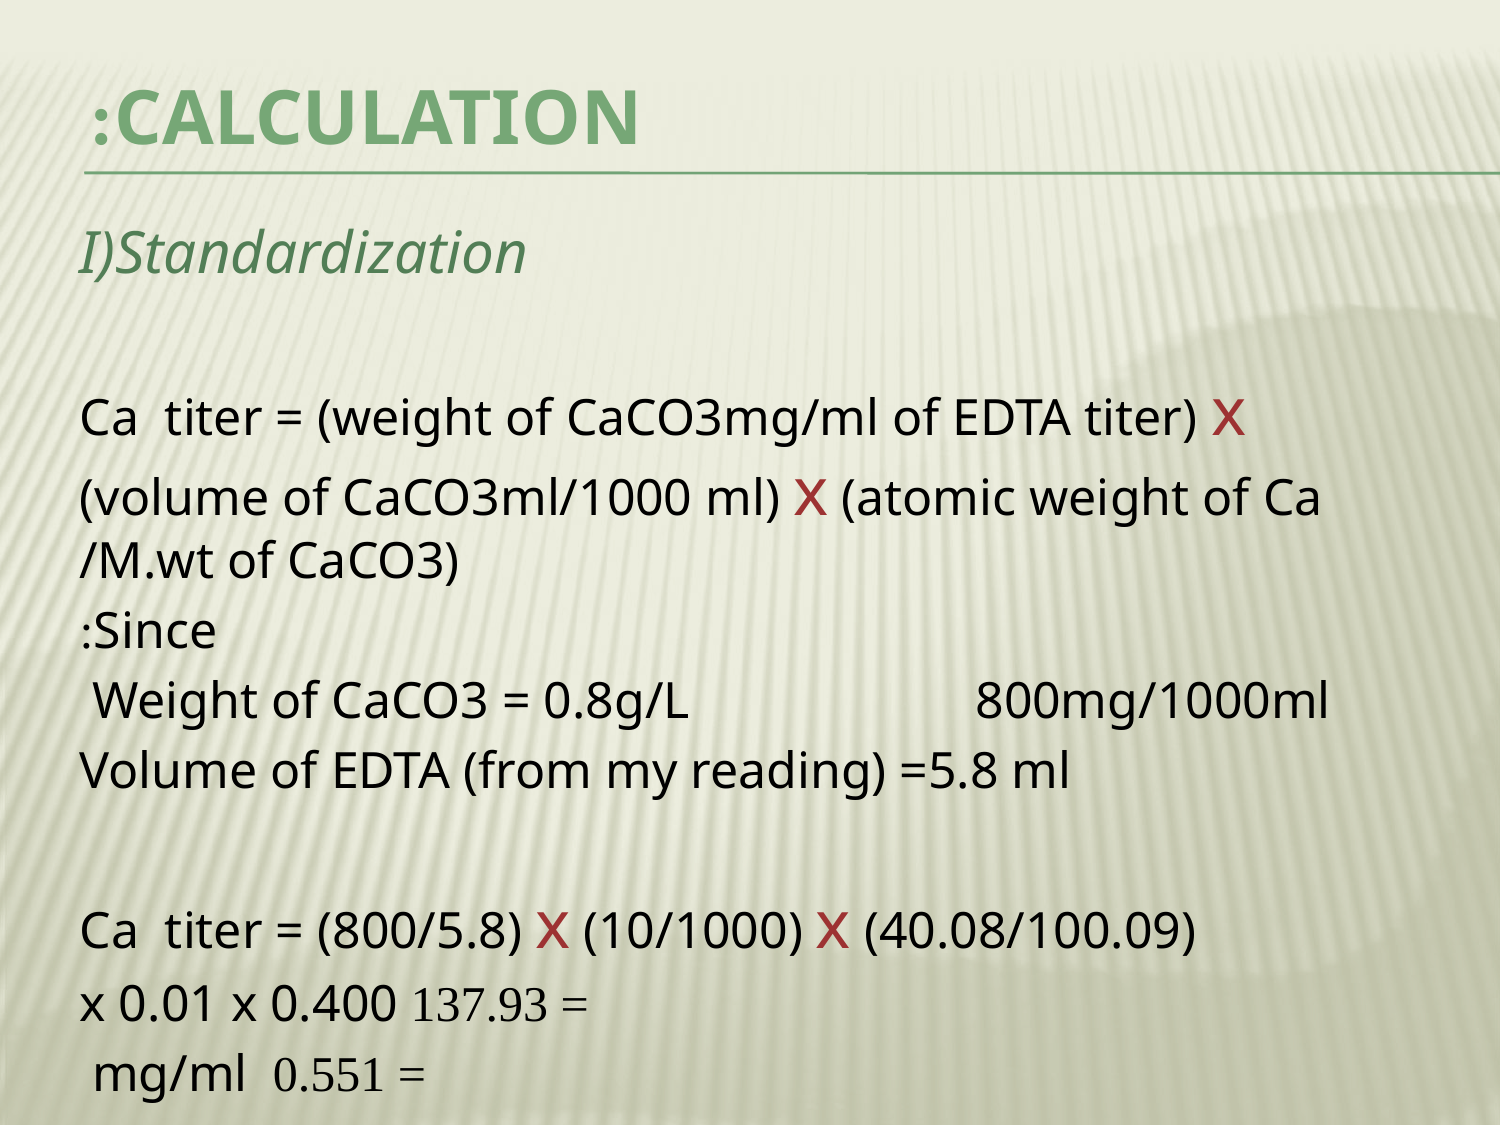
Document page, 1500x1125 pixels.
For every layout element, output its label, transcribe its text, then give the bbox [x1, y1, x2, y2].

title Calculation: [75, 45, 1425, 185]
list I)Standardization Ca titer = (weight of CaCO3mg/ml of EDTA titer) x (volume of CaCO3ml/1000 ml) x (atomic weight of Ca /M.wt of CaCO3) Since: Weight of CaCO3 = 0.8g/L 800mg/1000ml Volume of EDTA (from my reading) =5.8 ml Ca titer = (800/5.8) x (10/1000) x (40.08/100.09) = 137.93 x 0.01 x 0.400 = 0.551 mg/ml [64, 208, 1415, 1047]
